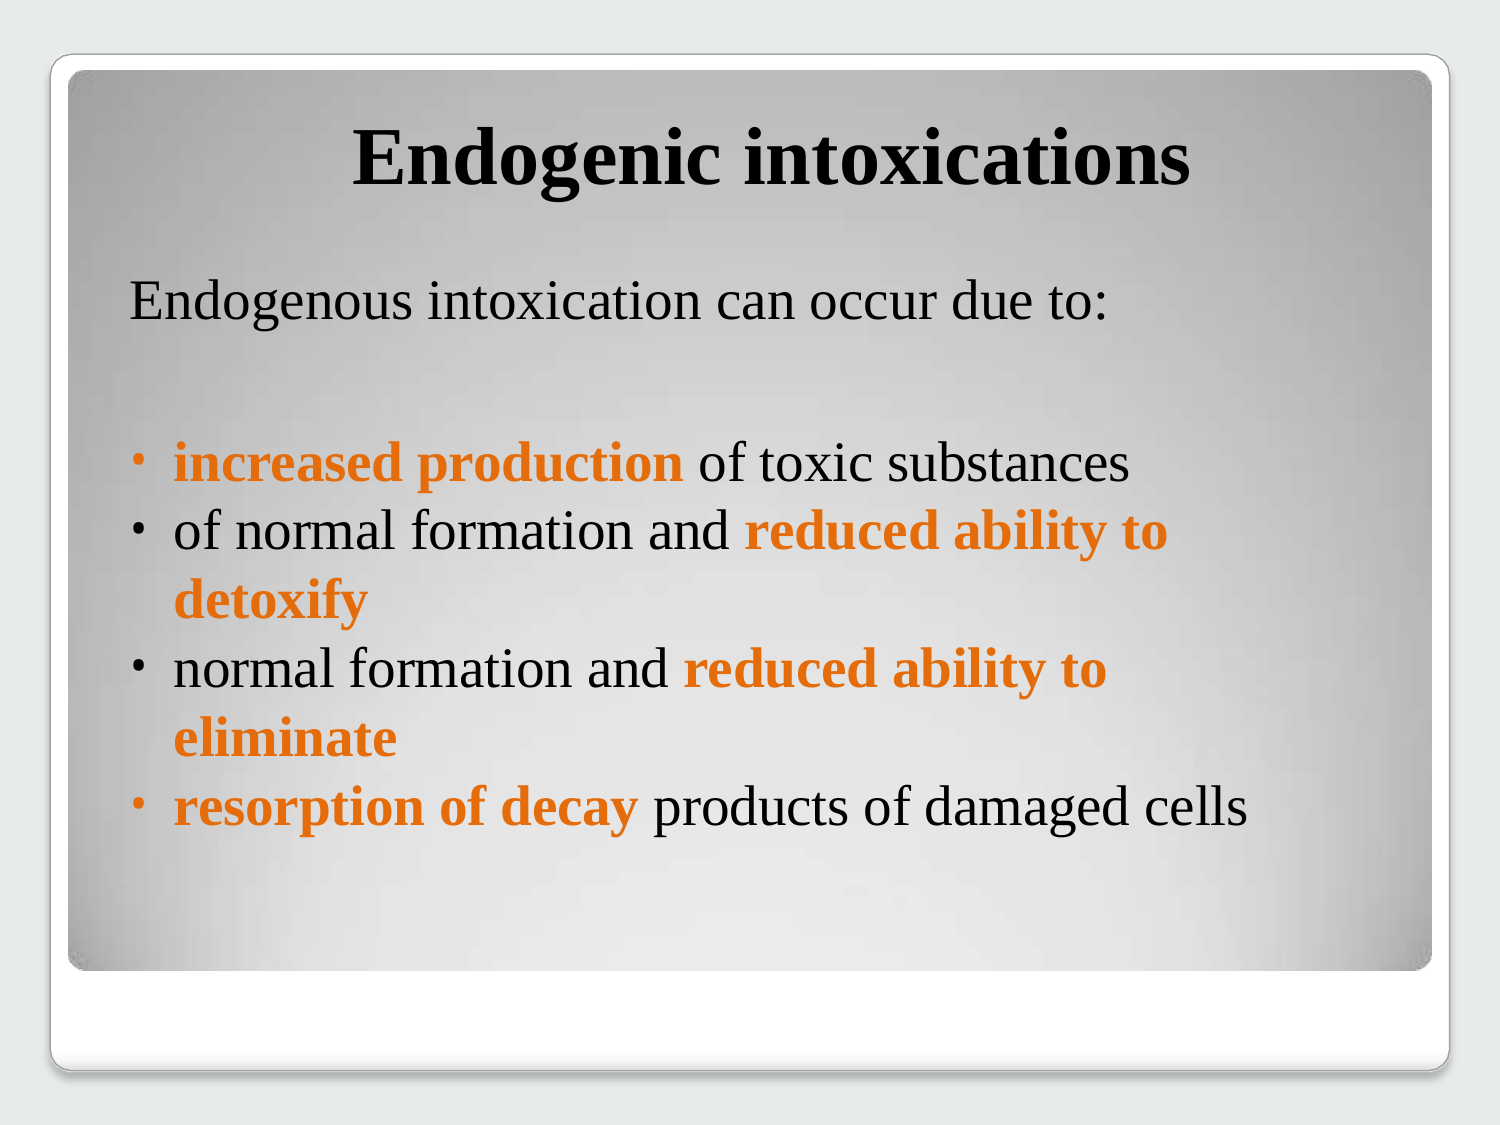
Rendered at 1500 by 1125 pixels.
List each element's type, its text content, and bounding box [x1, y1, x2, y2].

title Endogenic intoxications [350, 99, 1280, 260]
picture [36, 46, 1464, 1094]
text_box Endogenous intoxication can occur due to: increased production of toxic substances of normal formation and reduced ability to detoxify normal formation and reduced ability to eliminate resorption of decay products of damaged cells [127, 260, 1312, 837]
